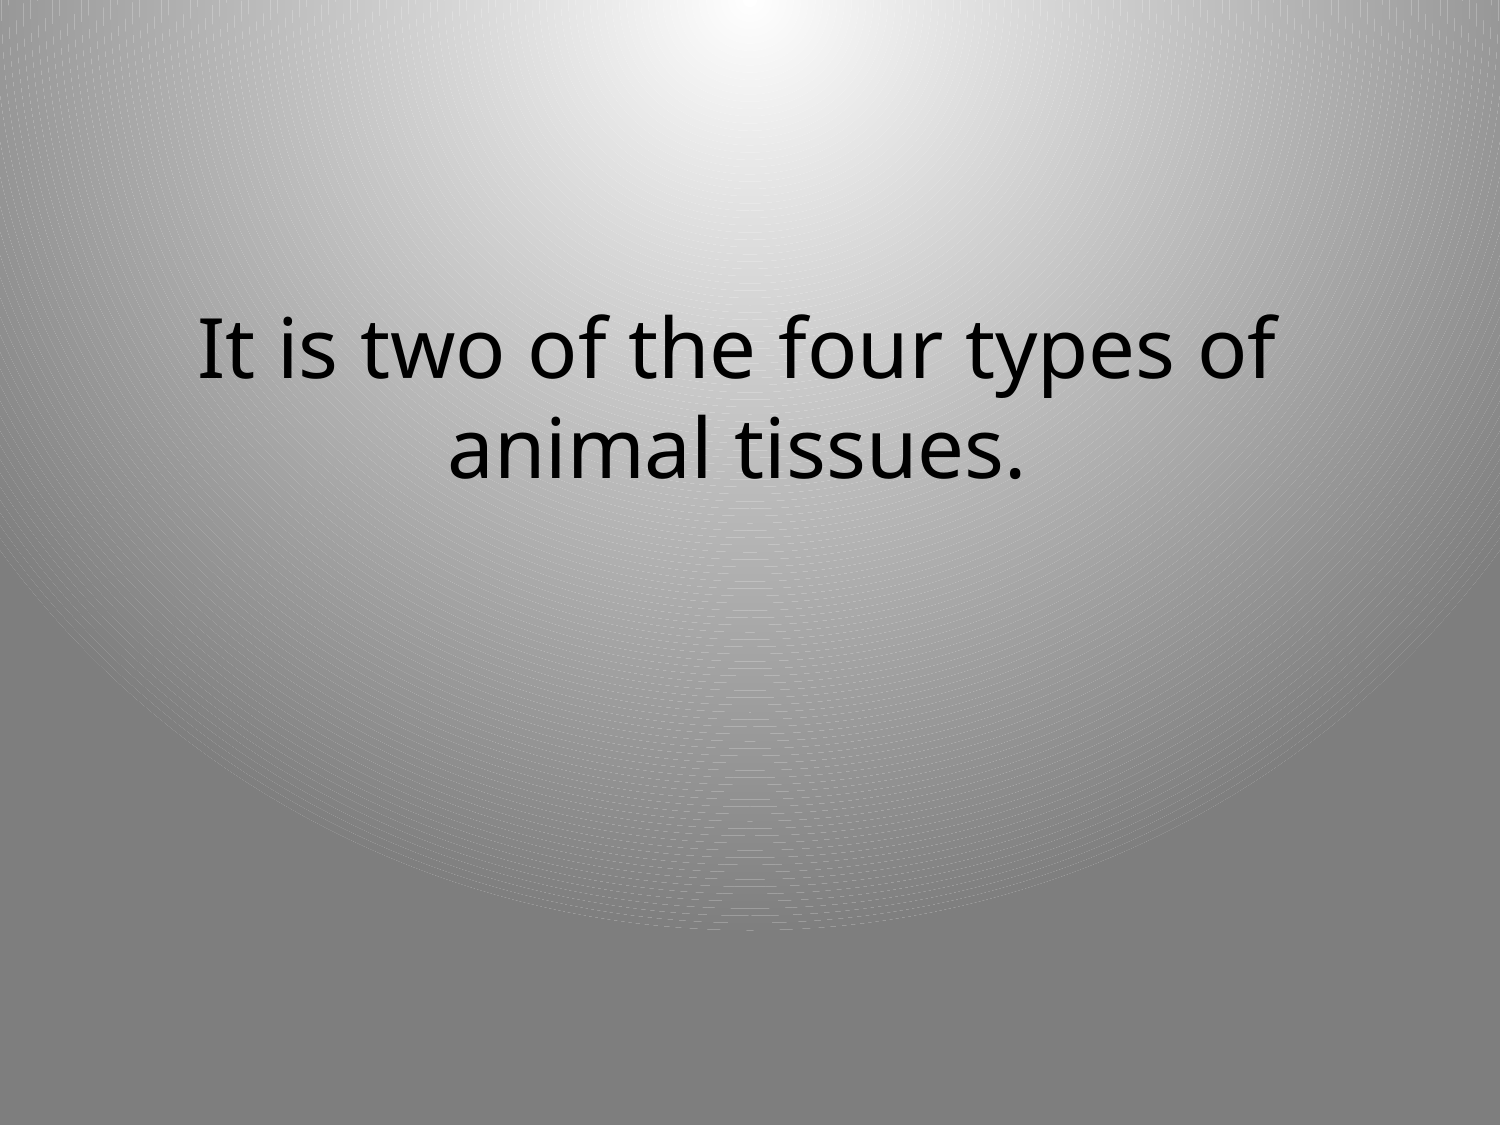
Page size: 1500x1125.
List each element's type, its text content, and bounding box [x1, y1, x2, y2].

text_box It is two of the four types of animal tissues. [137, 287, 1338, 503]
